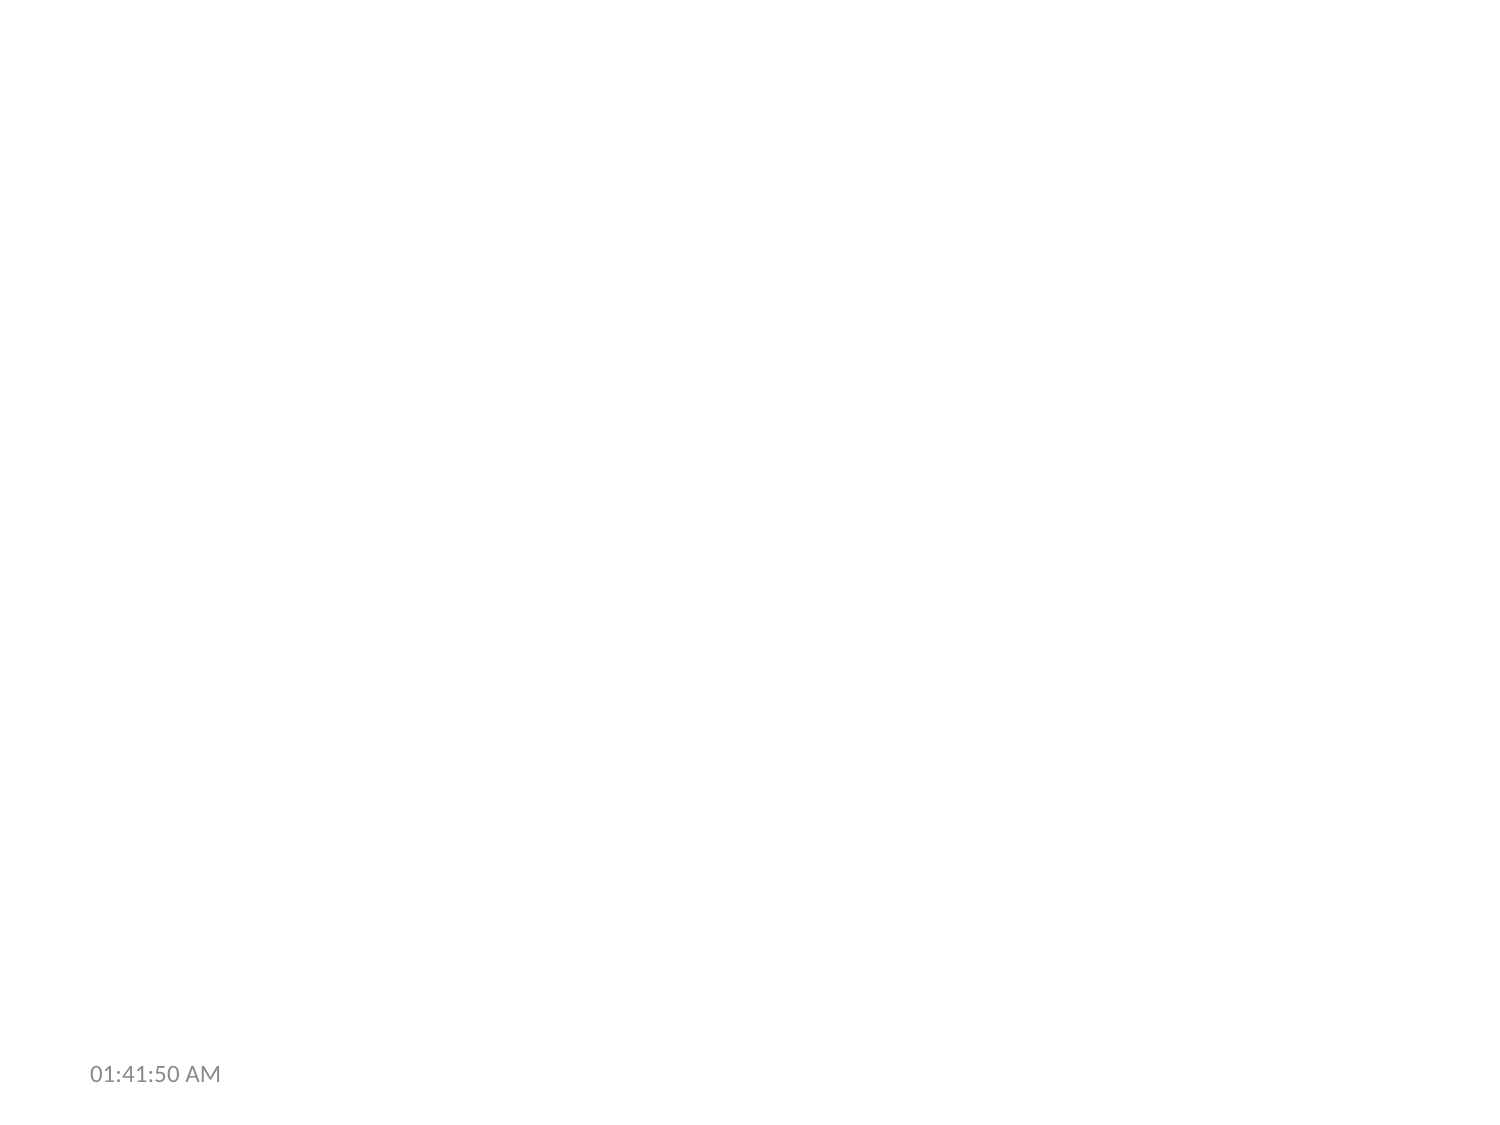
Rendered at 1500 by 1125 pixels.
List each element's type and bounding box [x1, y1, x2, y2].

slide_number [75, 1042, 425, 1103]
